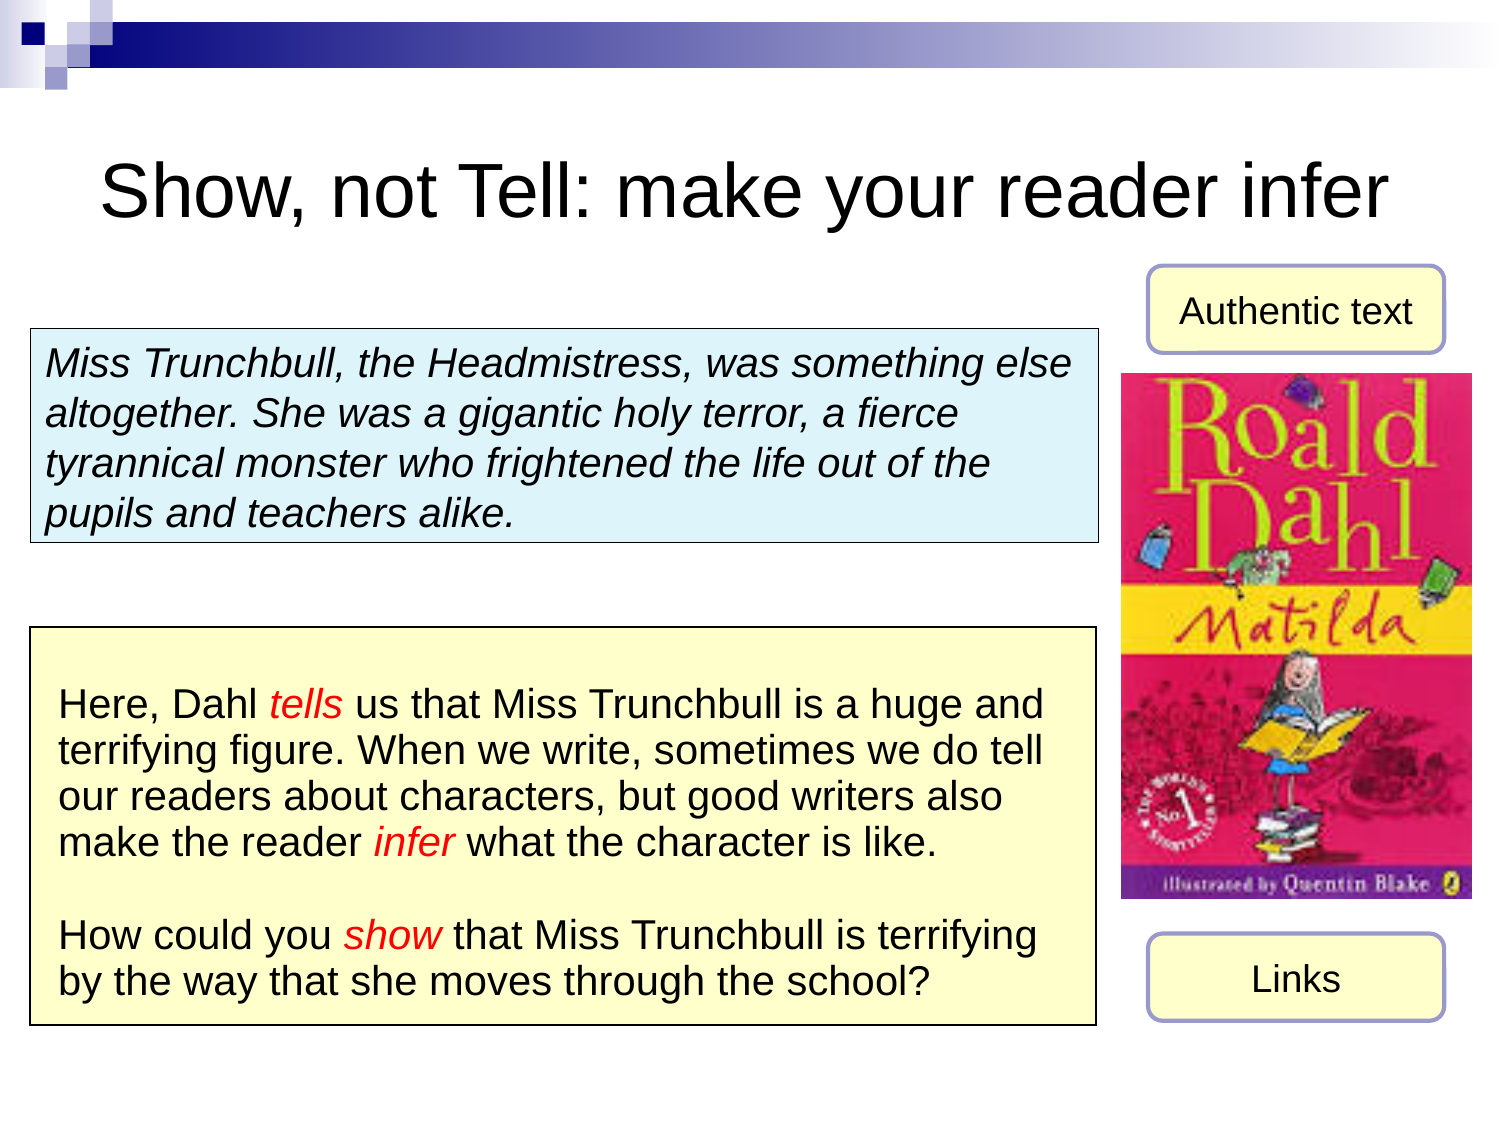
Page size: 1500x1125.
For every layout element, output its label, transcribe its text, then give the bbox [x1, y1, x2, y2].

list Here, Dahl tells us that Miss Trunchbull is a huge and terrifying figure. When we write, sometimes we do tell our readers about characters, but good writers also make the reader infer what the character is like. How could you show that Miss Trunchbull is terrifying by the way that she moves through the school? [29, 626, 1097, 1026]
text_box Miss Trunchbull, the Headmistress, was something else altogether. She was a gigantic holy terror, a fierce tyrannical monster who frightened the life out of the pupils and teachers alike. [30, 328, 1099, 543]
title Show, not Tell: make your reader infer [84, 126, 1421, 247]
text_box Authentic text [1145, 263, 1447, 355]
picture [1120, 373, 1472, 900]
text_box Links [1145, 931, 1447, 1023]
